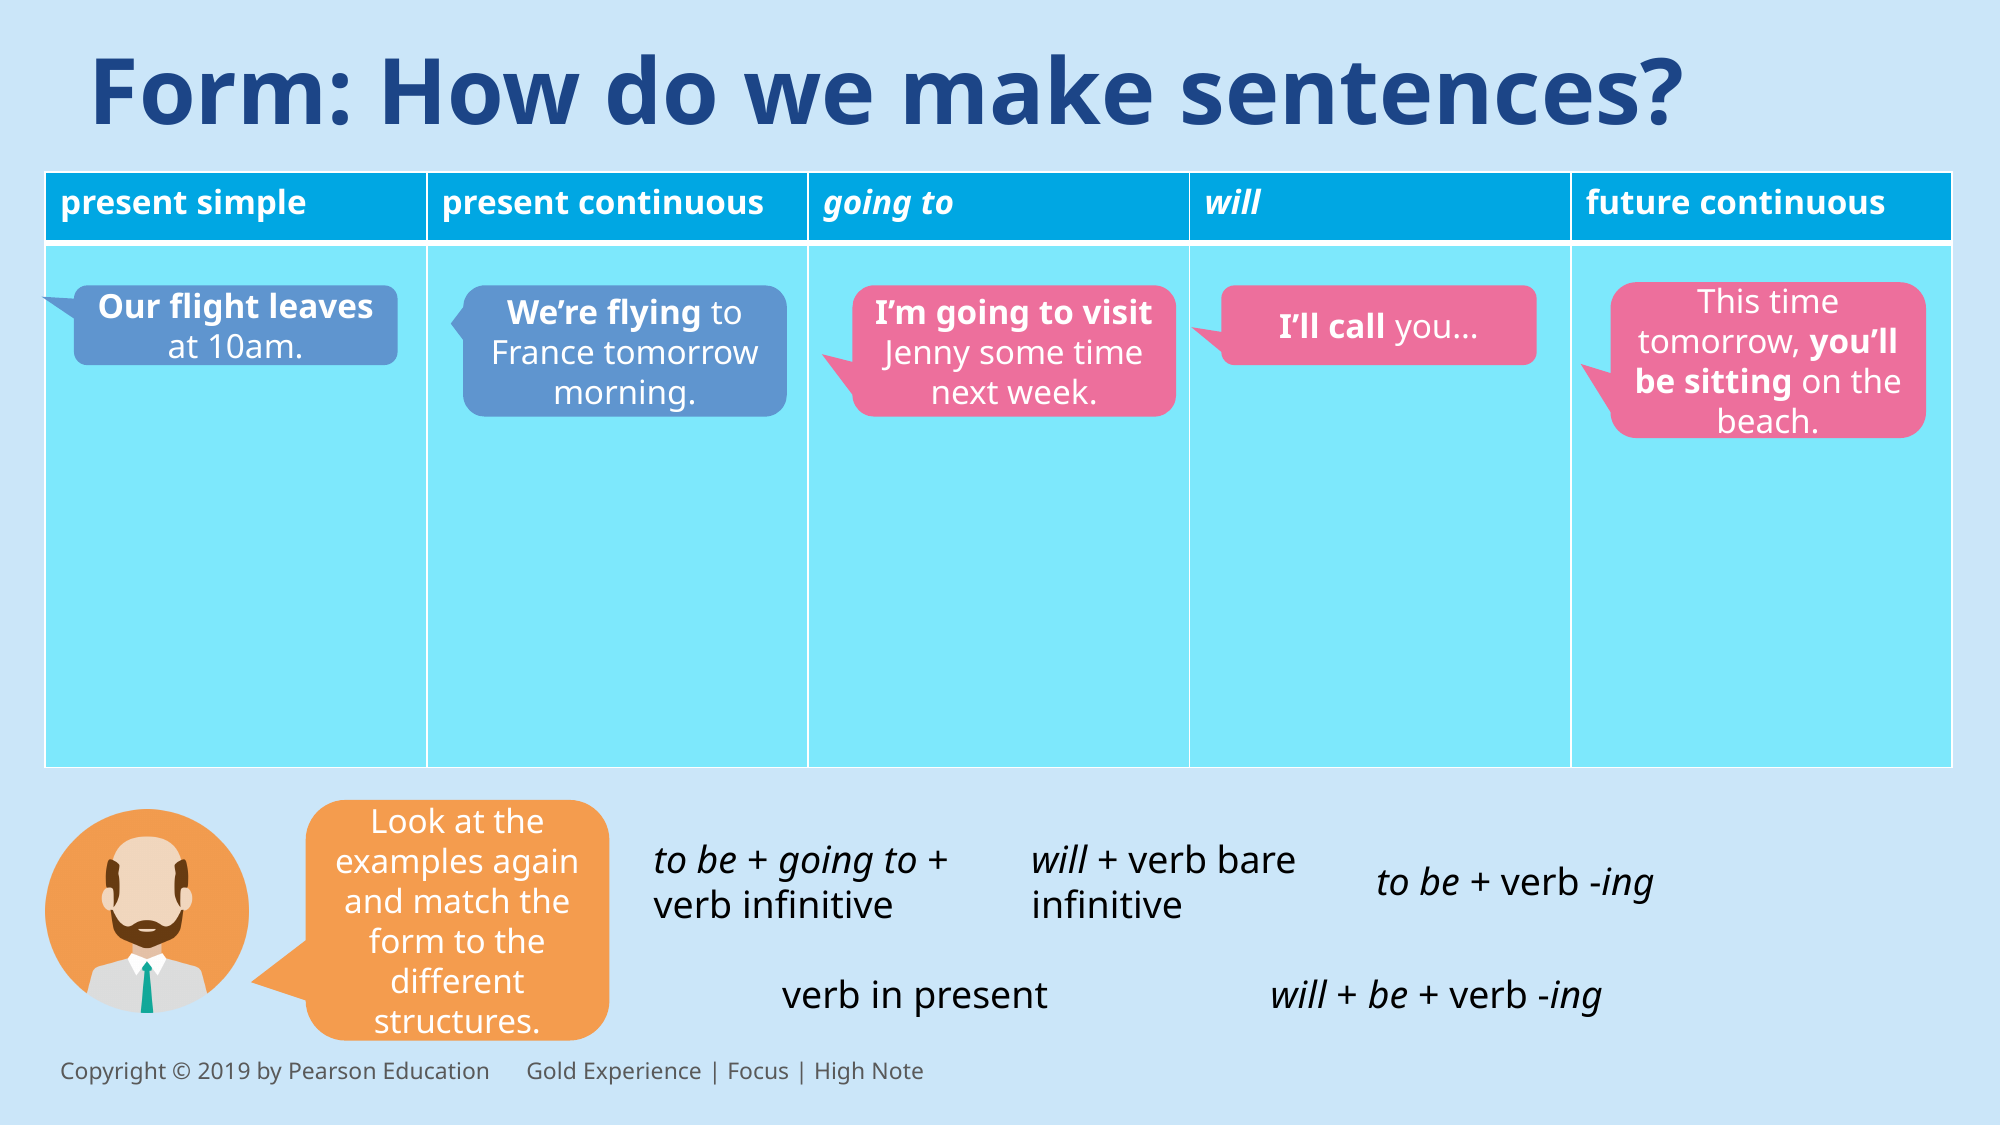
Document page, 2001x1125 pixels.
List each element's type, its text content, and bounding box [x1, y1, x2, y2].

text_box verb in present [767, 964, 1117, 1024]
table_cell [46, 246, 426, 767]
table_cell [1572, 246, 1951, 767]
text_box This time tomorrow, you’ll be sitting on the beach. [1578, 280, 1929, 441]
text_box I’ll call you… [1189, 283, 1539, 368]
text_box will + verb bare infinitive [1016, 828, 1366, 934]
text_box We’re flying to France tomorrow morning. [449, 283, 789, 419]
table_header present simple [46, 173, 426, 240]
picture [44, 808, 249, 1013]
table_cell [1190, 246, 1570, 767]
table_header future continuous [1572, 173, 1951, 240]
title Form: How do we make sentences? [73, 37, 1900, 171]
table_header present continuous [428, 173, 807, 240]
table_cell [809, 246, 1189, 767]
table_cell [428, 246, 807, 767]
table_header going to [809, 173, 1189, 240]
footer Copyright © 2019 by Pearson Education Gold Experience | Focus | High Note [45, 1040, 1084, 1101]
text_box Look at the examples again and match the form to the different structures. [252, 797, 612, 1040]
text_box Our flight leaves at 10am. [39, 283, 400, 368]
text_box to be + verb -ing [1366, 850, 1711, 911]
table_header will [1190, 173, 1570, 240]
text_box I’m going to visit Jenny some time next week. [820, 283, 1179, 419]
text_box will + be + verb -ing [1255, 963, 1660, 1024]
text_box to be + going to + verb infinitive [638, 828, 989, 934]
